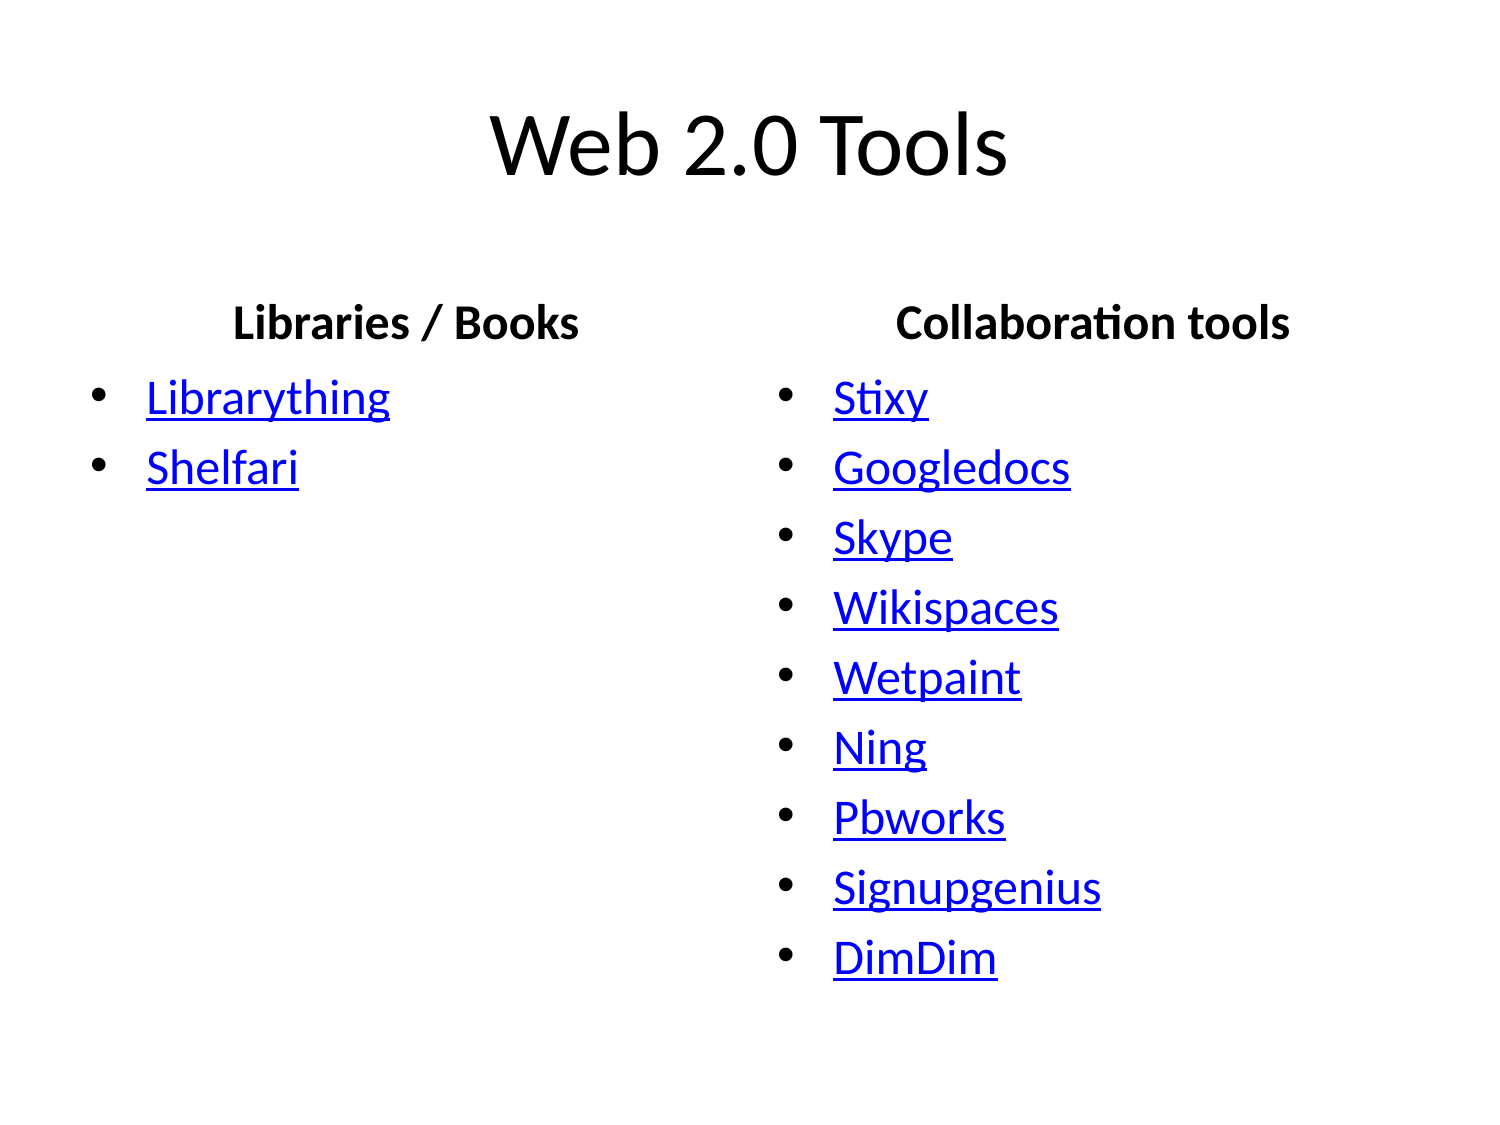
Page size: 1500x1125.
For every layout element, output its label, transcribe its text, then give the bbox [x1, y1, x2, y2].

list Collaboration tools [761, 251, 1425, 356]
title Web 2.0 Tools [75, 45, 1425, 233]
list Stixy Googledocs Skype Wikispaces Wetpaint Ning Pbworks Signupgenius DimDim [761, 356, 1425, 1005]
list Libraries / Books [75, 251, 738, 356]
list Librarything Shelfari [75, 356, 738, 1005]
